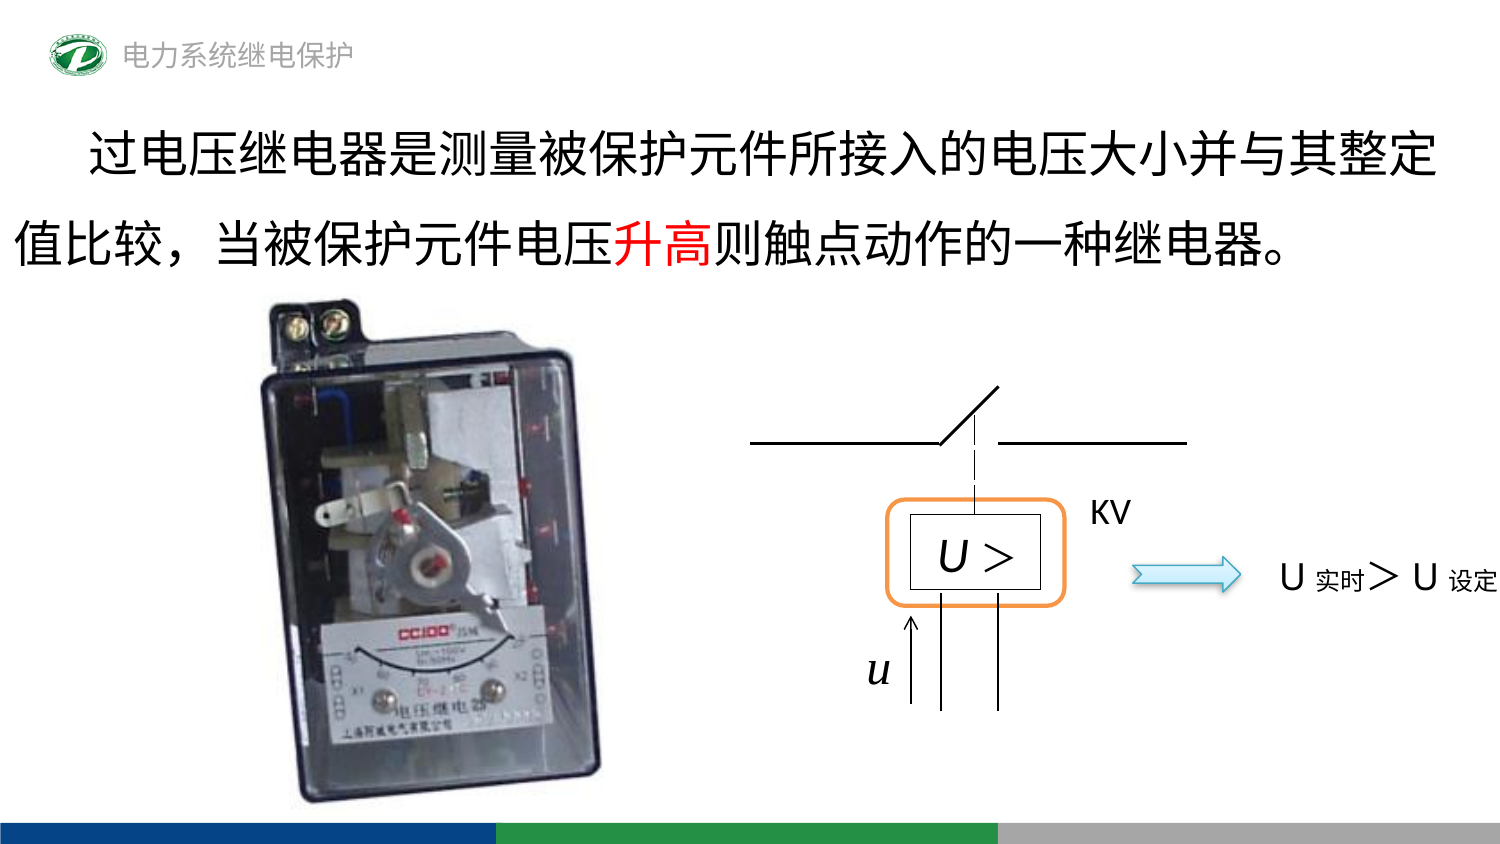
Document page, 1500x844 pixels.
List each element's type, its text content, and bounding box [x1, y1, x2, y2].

text_box [996, 821, 1500, 844]
text_box [1192, 555, 1242, 593]
text_box 电力系统继电保护 [122, 29, 370, 80]
text_box [0, 821, 494, 844]
picture [186, 292, 637, 817]
text_box 过电压继电器是测量被保护元件所接入的电压大小并与其整定值比较，当被保护元件电压升高则触点动作的一种继电器。 [0, 85, 1500, 280]
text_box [749, 386, 1188, 712]
text_box [494, 821, 996, 844]
picture [41, 19, 118, 91]
text_box U实时＞U设定 [1264, 545, 1500, 606]
